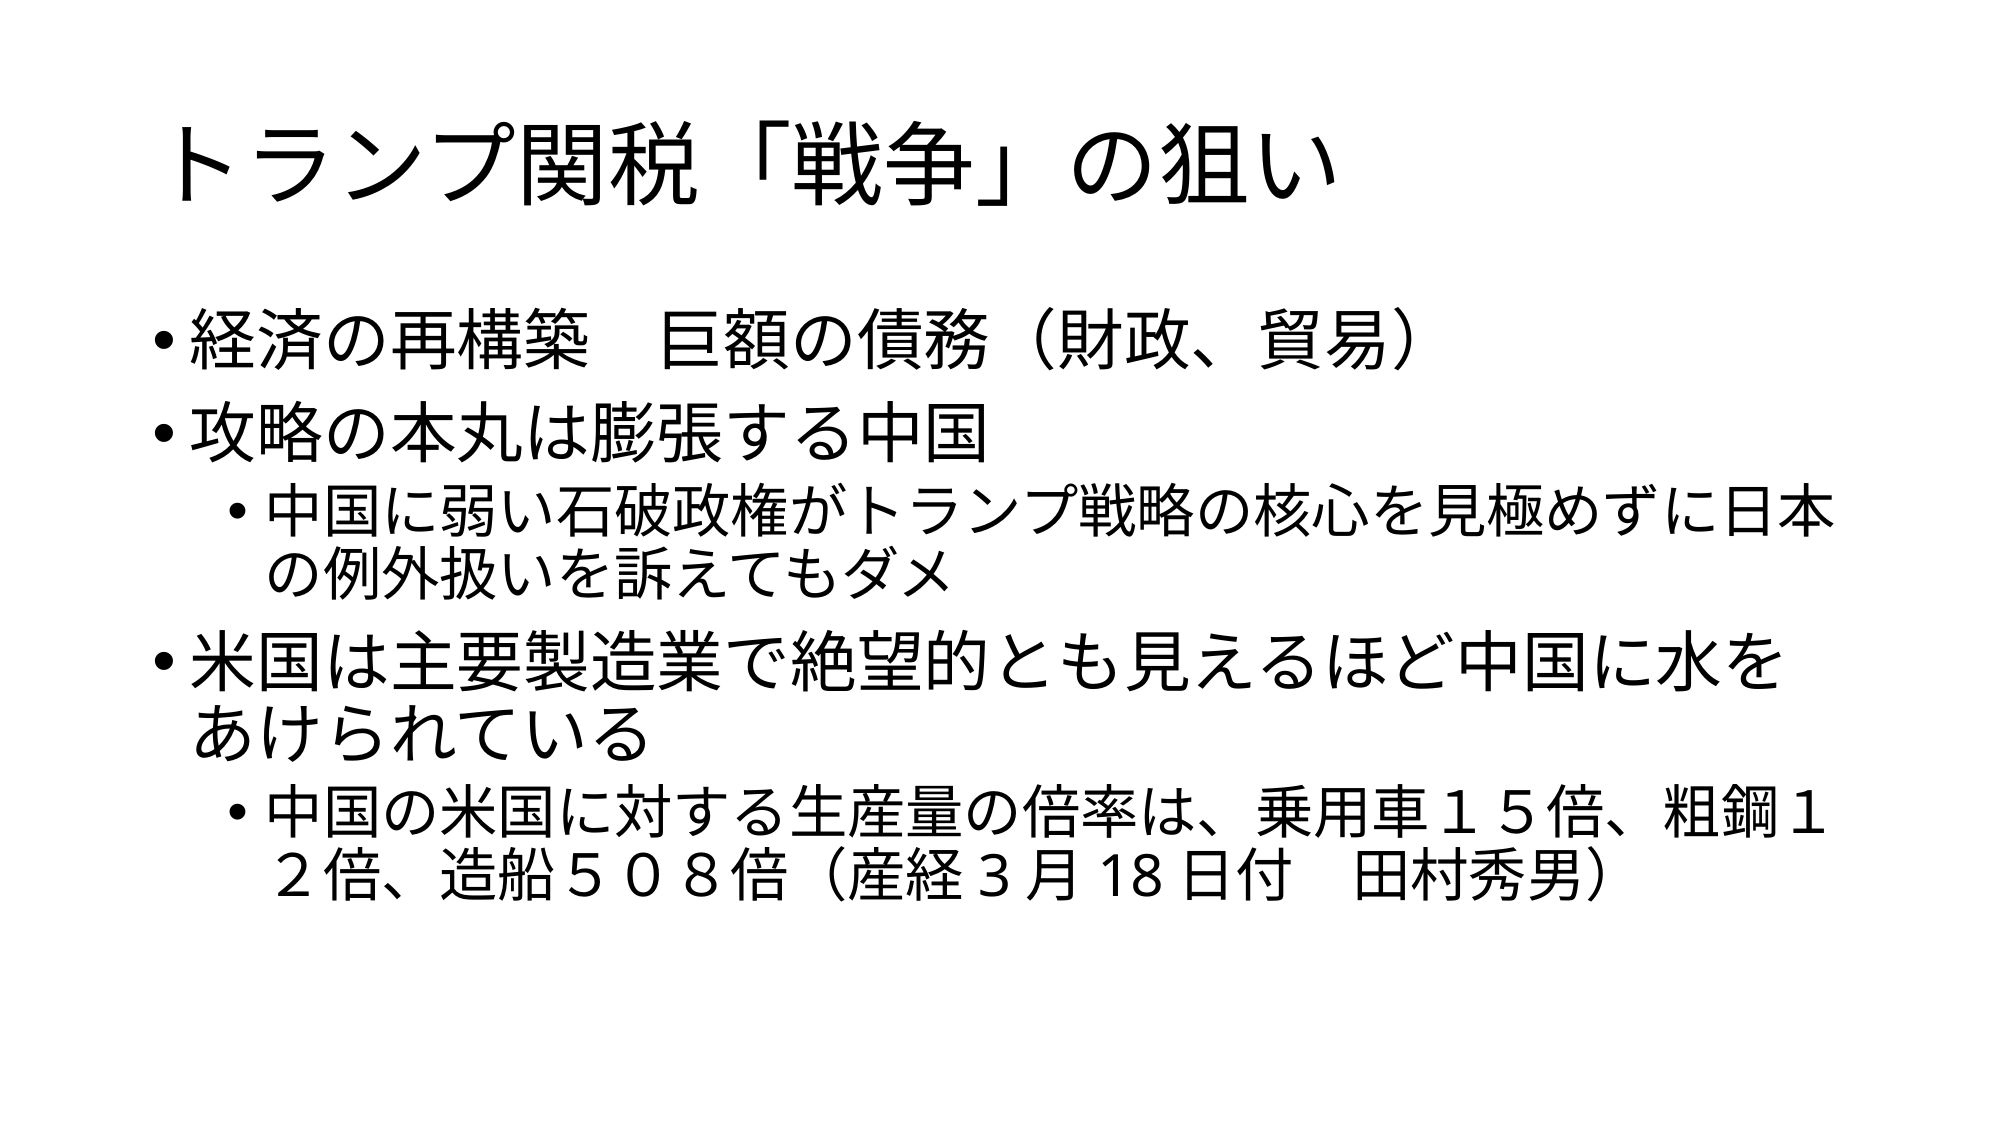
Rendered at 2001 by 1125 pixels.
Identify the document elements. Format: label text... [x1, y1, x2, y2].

title トランプ関税「戦争」の狙い [137, 59, 1863, 278]
list 経済の再構築 巨額の債務（財政、貿易） 攻略の本丸は膨張する中国 中国に弱い石破政権がトランプ戦略の核心を見極めずに日本の例外扱いを訴えてもダメ 米国は主要製造業で絶望的とも見えるほど中国に水をあけられている 中国の米国に対する生産量の倍率は、乗用車１５倍、粗鋼１２倍、造船５０８倍（産経3月18日付 田村秀男） [137, 299, 1863, 1014]
